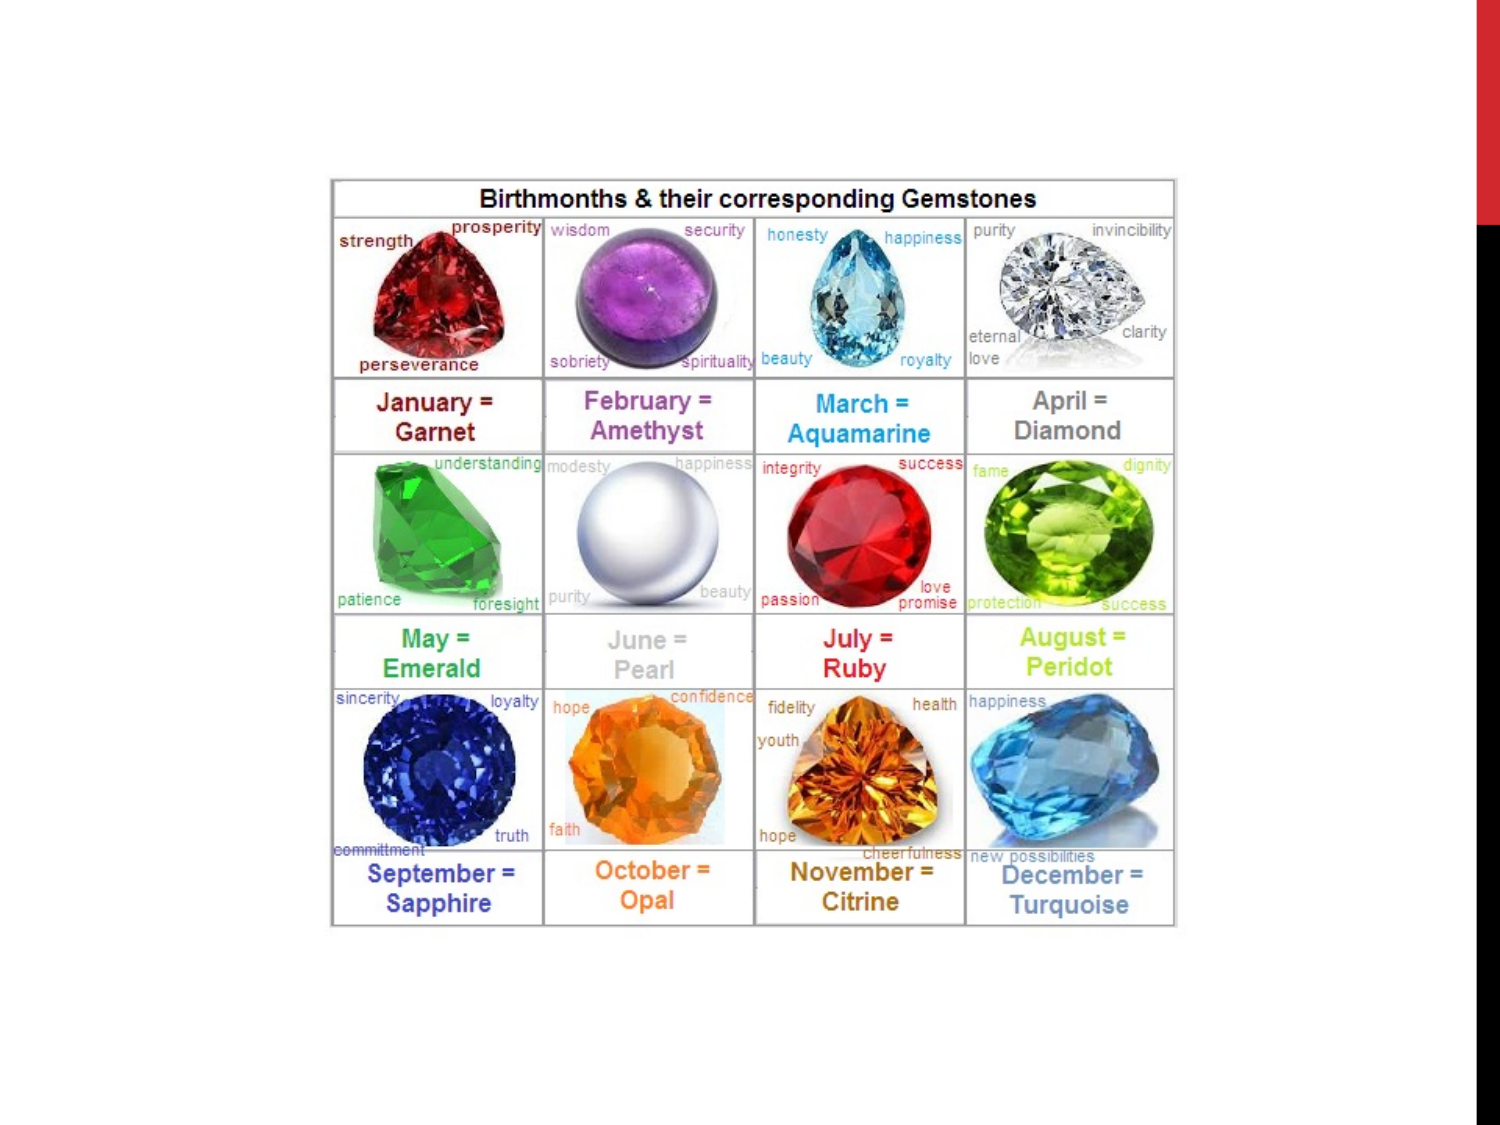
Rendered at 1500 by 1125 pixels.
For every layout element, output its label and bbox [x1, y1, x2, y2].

picture [299, 161, 1201, 964]
